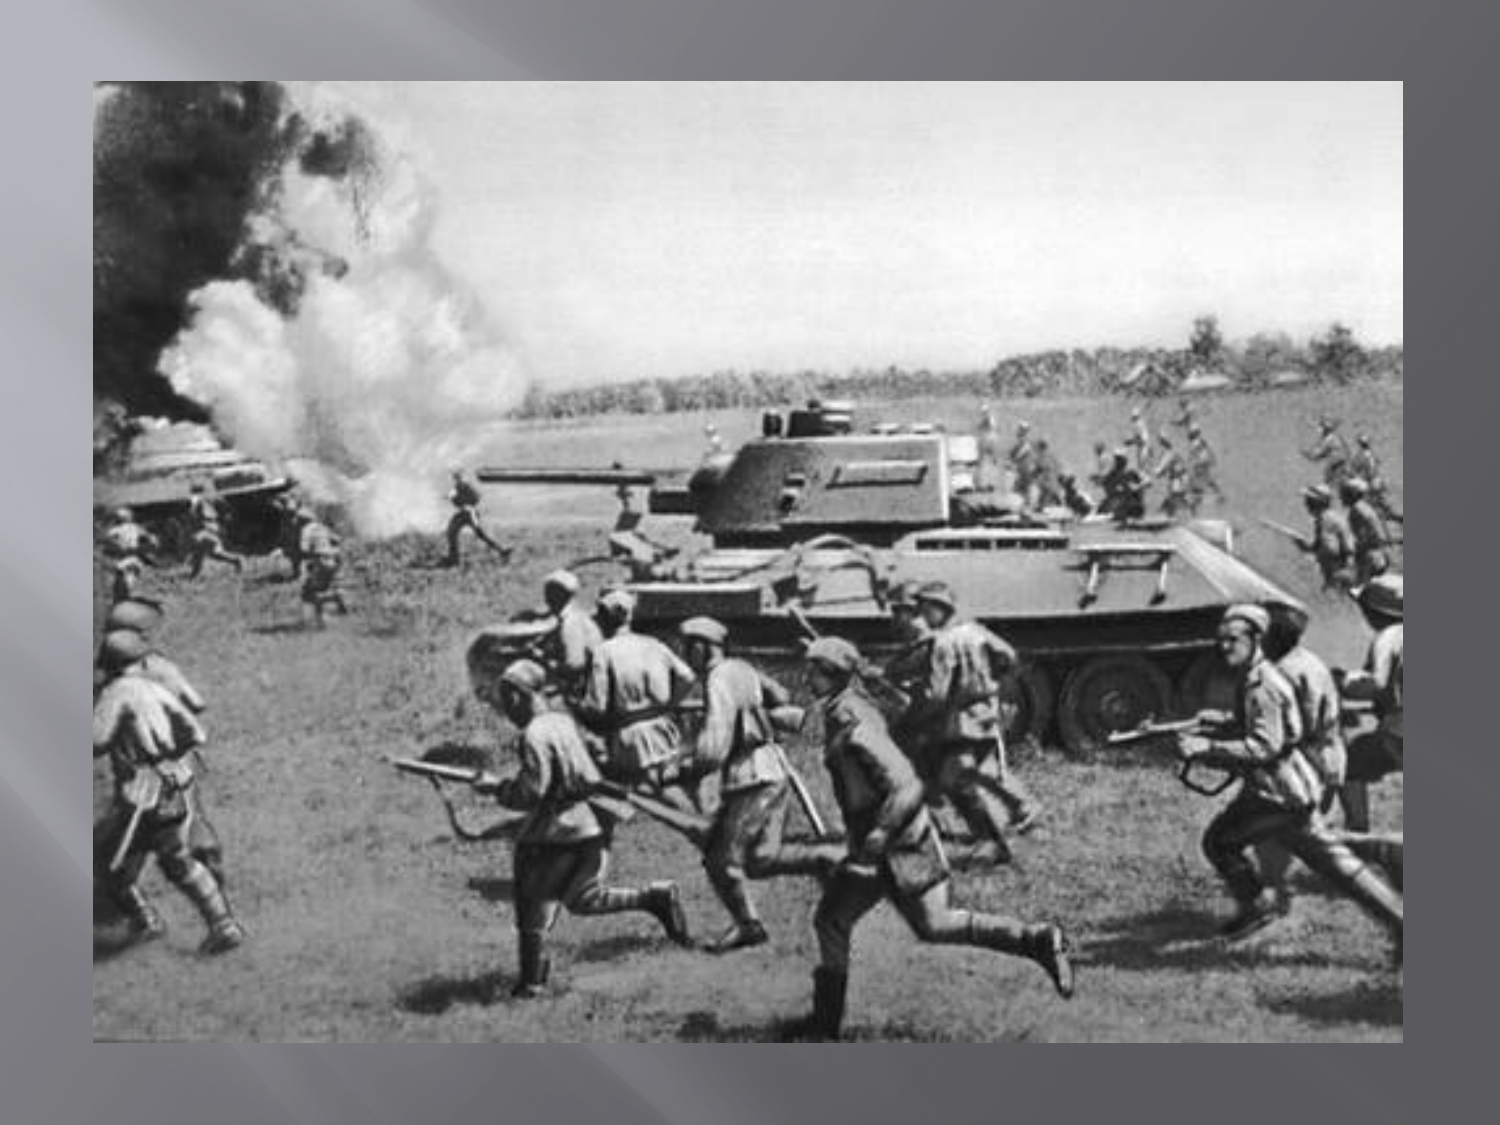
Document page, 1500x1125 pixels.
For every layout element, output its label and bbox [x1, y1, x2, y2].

list [93, 81, 1404, 1044]
